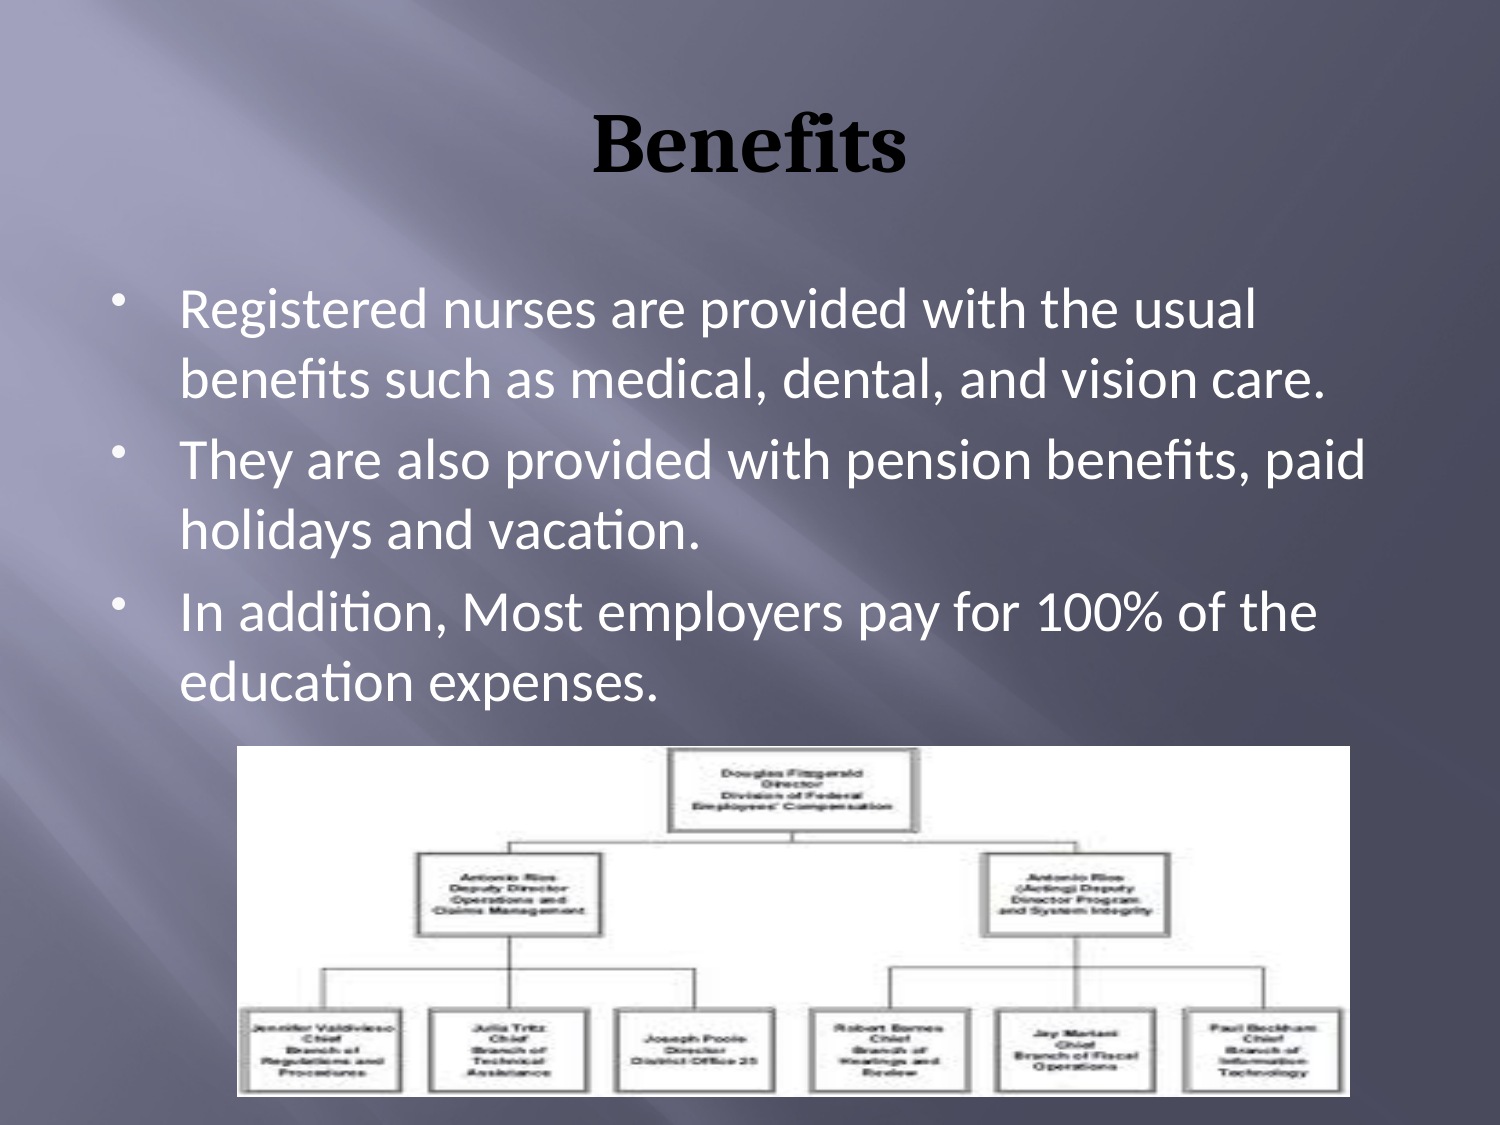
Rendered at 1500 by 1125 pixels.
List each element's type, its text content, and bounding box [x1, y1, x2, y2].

list Registered nurses are provided with the usual benefits such as medical, dental, and vision care. They are also provided with pension benefits, paid holidays and vacation. In addition, Most employers pay for 100% of the education expenses. [75, 262, 1425, 1035]
title Benefits [75, 45, 1425, 233]
picture [237, 746, 1351, 1097]
